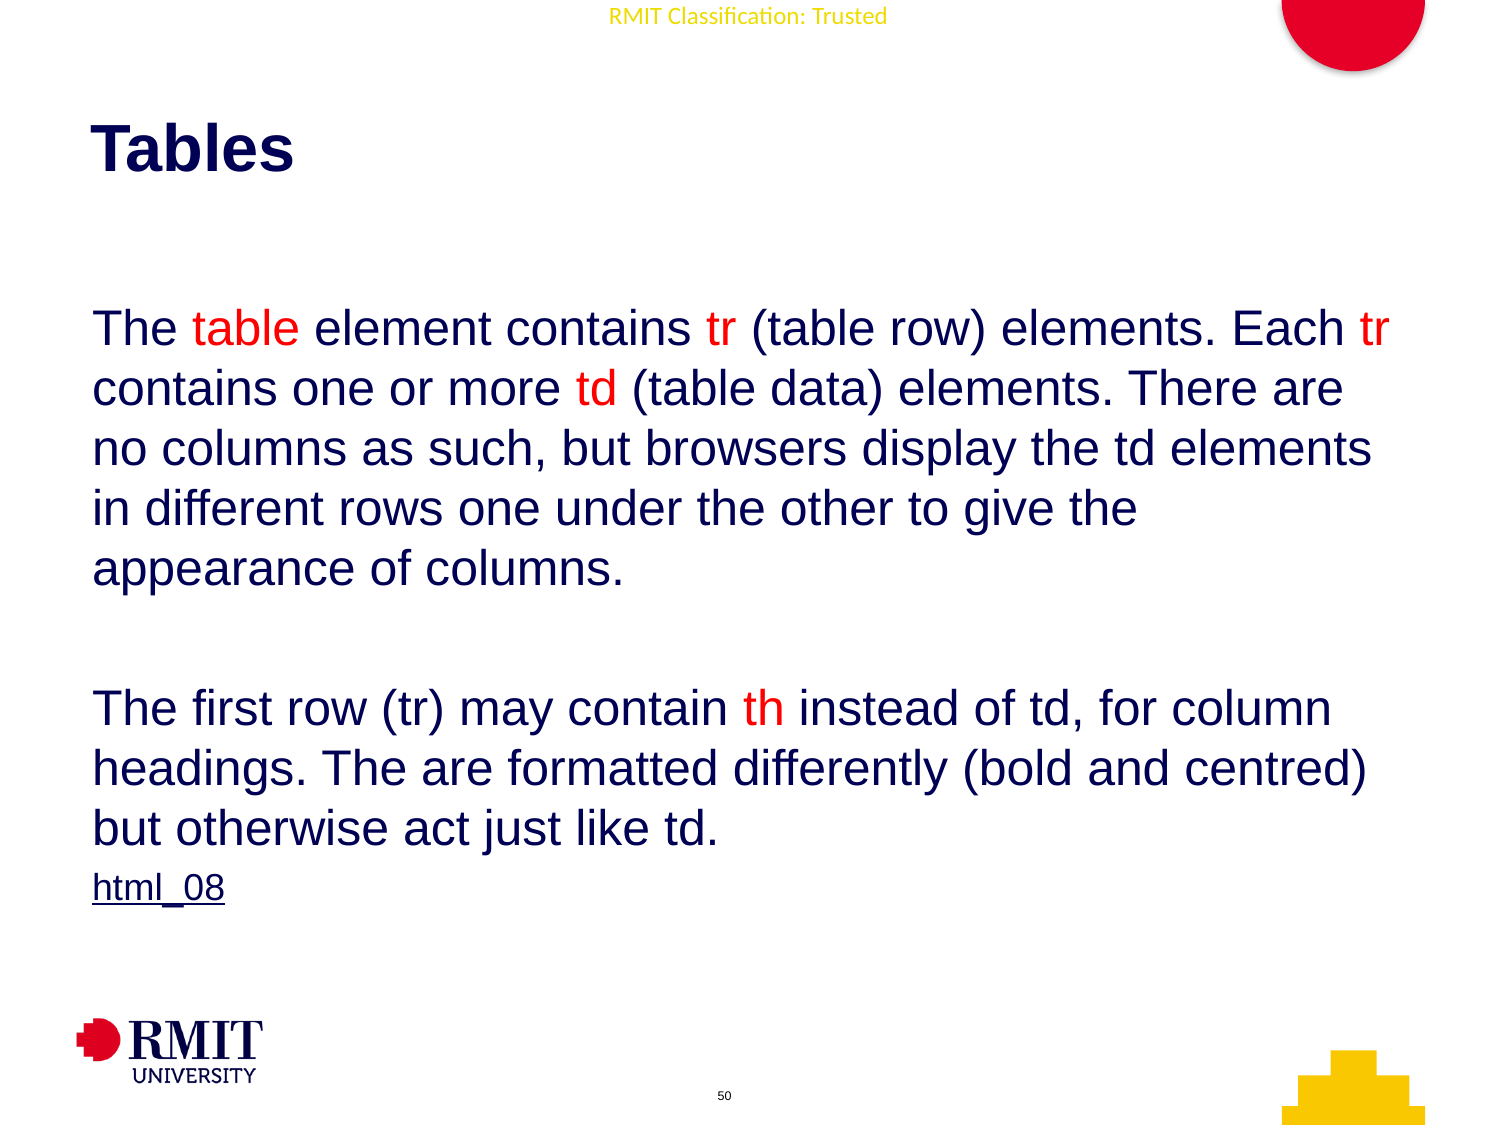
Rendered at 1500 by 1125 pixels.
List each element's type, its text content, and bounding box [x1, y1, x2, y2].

title Tables [75, 23, 1237, 267]
picture [57, 1001, 281, 1102]
list The table element contains tr (table row) elements. Each tr contains one or more td (table data) elements. There are no columns as such, but browsers display the td elements in different rows one under the other to give the appearance of columns. The first row (tr) may contain th instead of td, for column headings. The are formatted differently (bold and centred) but otherwise act just like td. html_08 [75, 288, 1425, 952]
